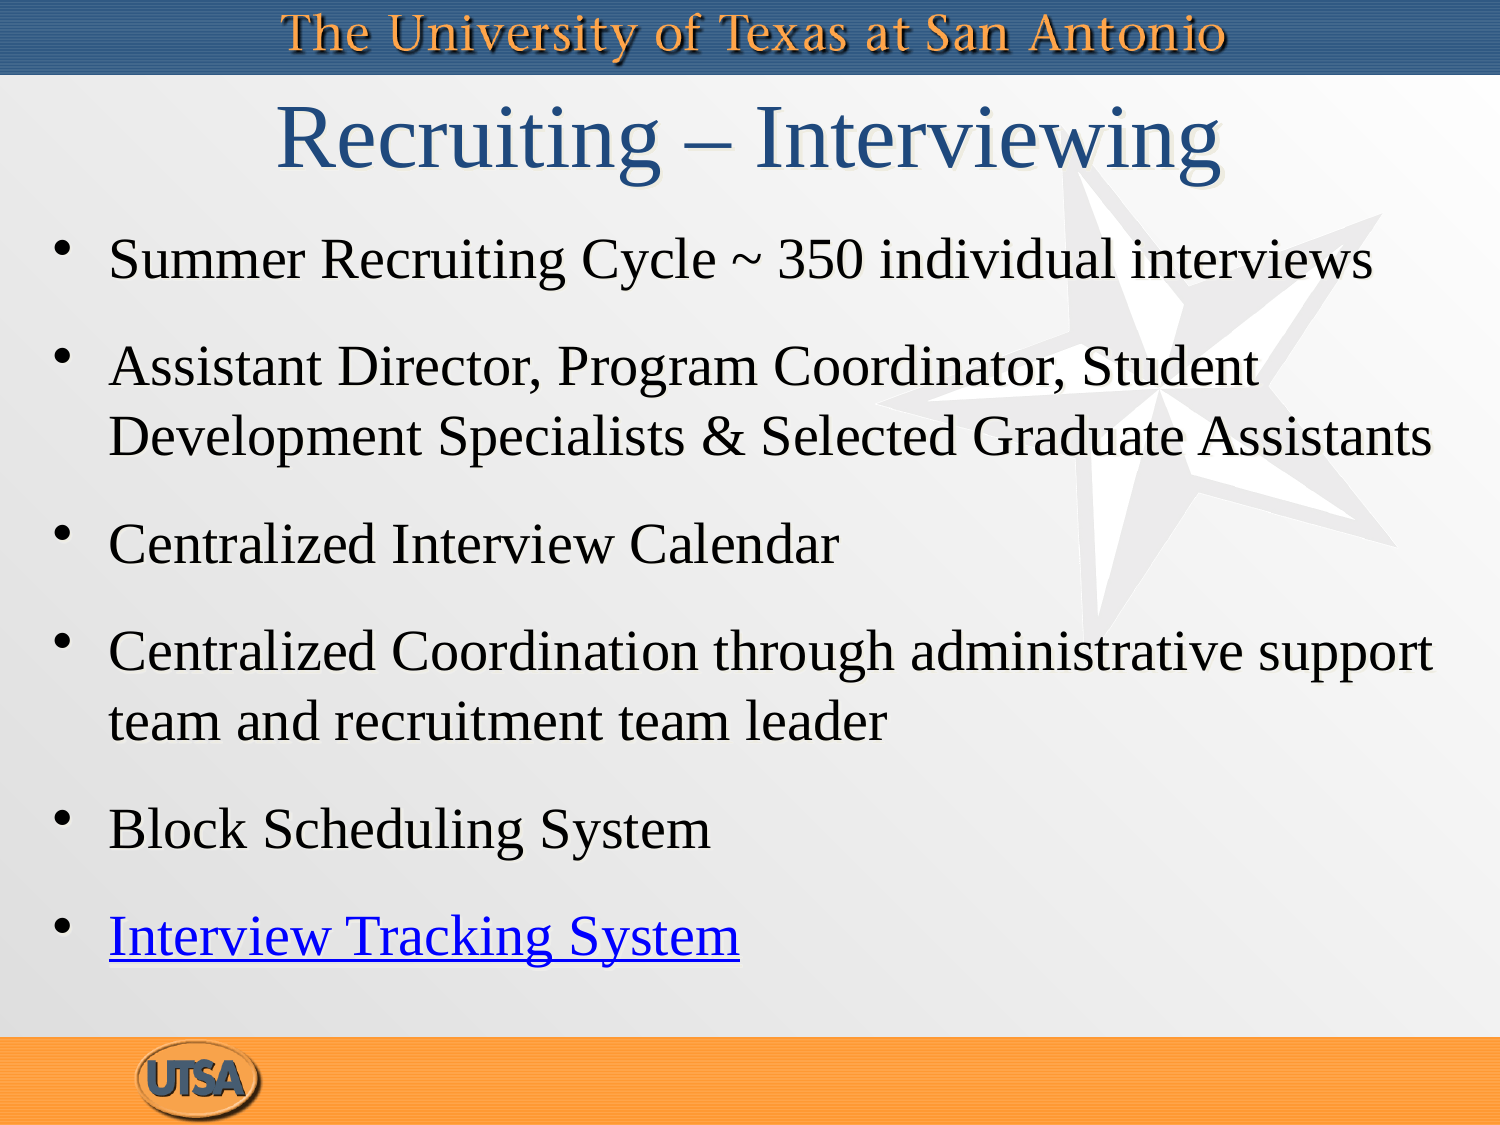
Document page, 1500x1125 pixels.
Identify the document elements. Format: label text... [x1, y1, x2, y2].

title Recruiting – Interviewing [112, 62, 1388, 201]
list Summer Recruiting Cycle ~ 350 individual interviews Assistant Director, Program Coordinator, Student Development Specialists & Selected Graduate Assistants Centralized Interview Calendar Centralized Coordination through administrative support team and recruitment team leader Block Scheduling System Interview Tracking System [37, 212, 1463, 1051]
picture [0, 1037, 1500, 1125]
picture [0, 0, 1500, 75]
